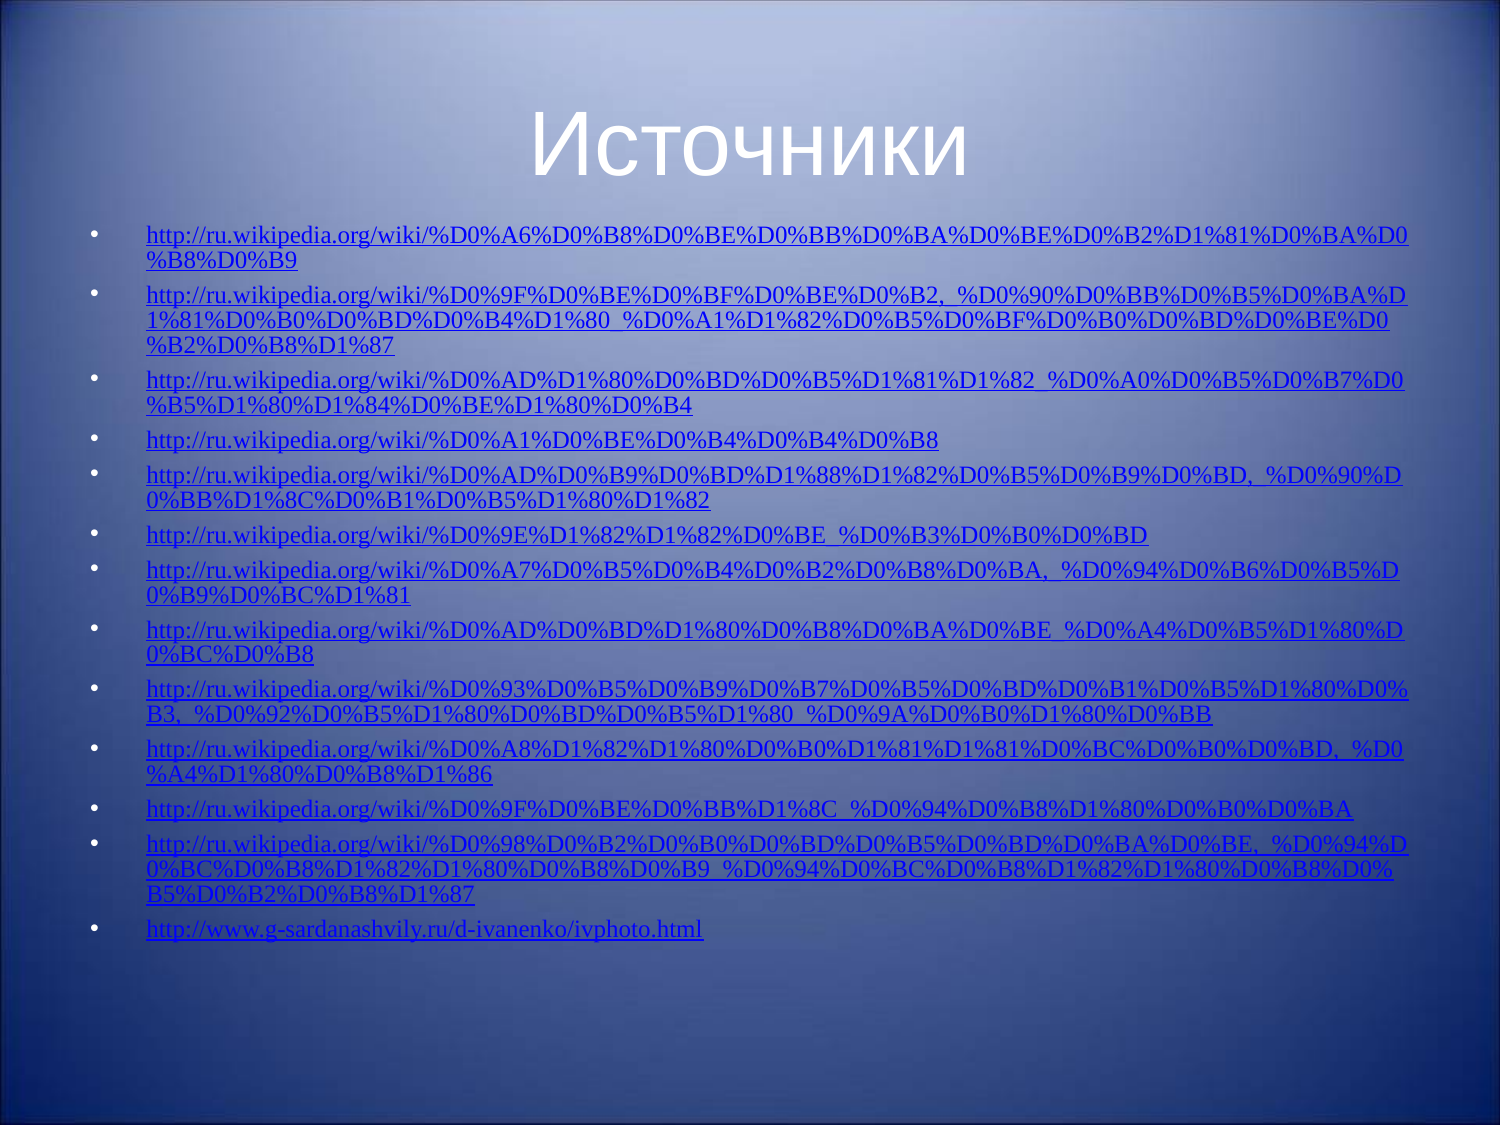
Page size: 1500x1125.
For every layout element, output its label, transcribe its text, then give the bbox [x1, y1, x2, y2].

title Источники [74, 44, 1426, 210]
picture [0, 0, 1500, 1125]
list http://ru.wikipedia.org/wiki/%D0%A6%D0%B8%D0%BE%D0%BB%D0%BA%D0%BE%D0%B2%D1%81%D0%BA%D0%B8%D0%B9 http://ru.wikipedia.org/wiki/%D0%9F%D0%BE%D0%BF%D0%BE%D0%B2,_%D0%90%D0%BB%D0%B5%D0%BA%D1%81%D0%B0%D0%BD%D0%B4%D1%80_%D0%A1%D1%82%D0%B5%D0%BF%D0%B0%D0%BD%D0%BE%D0%B2%D0%B8%D1%87 http://ru.wikipedia.org/wiki/%D0%AD%D1%80%D0%BD%D0%B5%D1%81%D1%82_%D0%A0%D0%B5%D0%B7%D0%B5%D1%80%D1%84%D0%BE%D1%80%D0%B4 http://ru.wikipedia.org/wiki/%D0%A1%D0%BE%D0%B4%D0%B4%D0%B8 http://ru.wikipedia.org/wiki/%D0%AD%D0%B9%D0%BD%D1%88%D1%82%D0%B5%D0%B9%D0%BD,_%D0%90%D0%BB%D1%8C%D0%B1%D0%B5%D1%80%D1%82 http://ru.wikipedia.org/wiki/%D0%9E%D1%82%D1%82%D0%BE_%D0%B3%D0%B0%D0%BD http://ru.wikipedia.org/wiki/%D0%A7%D0%B5%D0%B4%D0%B2%D0%B8%D0%BA,_%D0%94%D0%B6%D0%B5%D0%B9%D0%BC%D1%81 http://ru.wikipedia.org/wiki/%D0%AD%D0%BD%D1%80%D0%B8%D0%BA%D0%BE_%D0%A4%D0%B5%D1%80%D0%BC%D0%B8 http://ru.wikipedia.org/wiki/%D0%93%D0%B5%D0%B9%D0%B7%D0%B5%D0%BD%D0%B1%D0%B5%D1%80%D0%B3,_%D0%92%D0%B5%D1%80%D0%BD%D0%B5%D1%80_%D0%9A%D0%B0%D1%80%D0%BB http://ru.wikipedia.org/wiki/%D0%A8%D1%82%D1%80%D0%B0%D1%81%D1%81%D0%BC%D0%B0%D0%BD,_%D0%A4%D1%80%D0%B8%D1%86 http://ru.wikipedia.org/wiki/%D0%9F%D0%BE%D0%BB%D1%8C_%D0%94%D0%B8%D1%80%D0%B0%D0%BA http://ru.wikipedia.org/wiki/%D0%98%D0%B2%D0%B0%D0%BD%D0%B5%D0%BD%D0%BA%D0%BE,_%D0%94%D0%BC%D0%B8%D1%82%D1%80%D0%B8%D0%B9_%D0%94%D0%BC%D0%B8%D1%82%D1%80%D0%B8%D0%B5%D0%B2%D0%B8%D1%87 http://www.g-sardanashvily.ru/d-ivanenko/ivphoto.html [74, 210, 1426, 1079]
